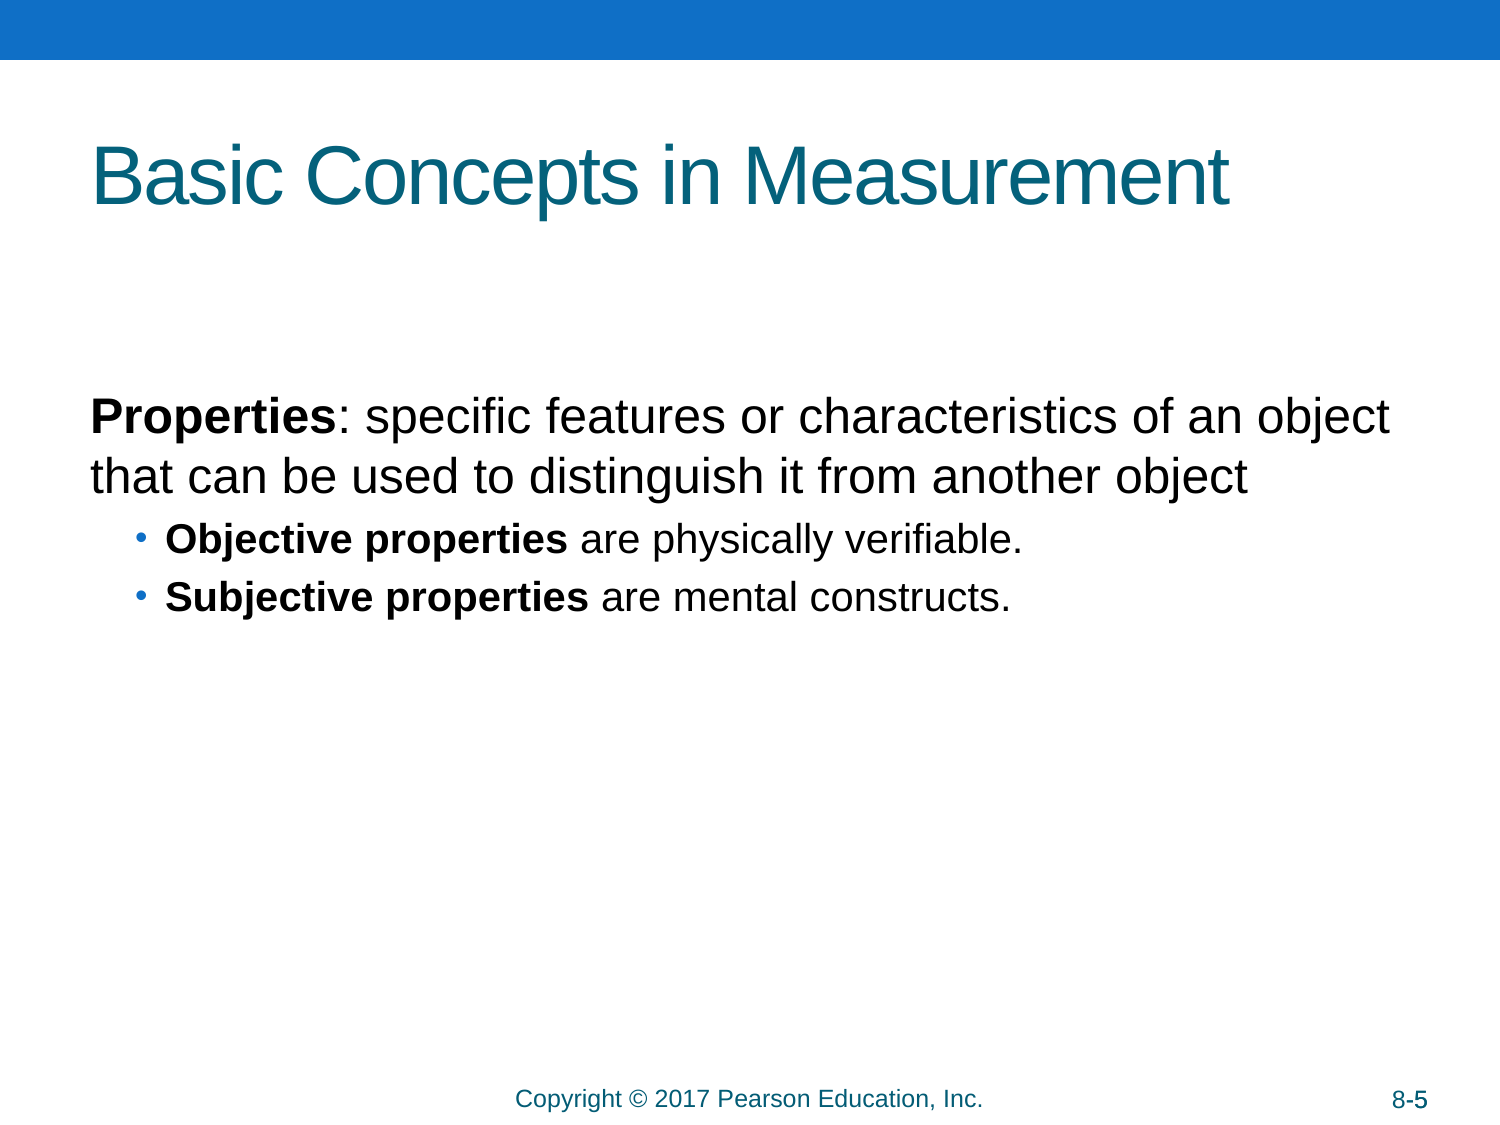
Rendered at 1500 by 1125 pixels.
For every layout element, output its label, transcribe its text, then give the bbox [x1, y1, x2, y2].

title Basic Concepts in Measurement [75, 90, 1425, 253]
list Properties: specific features or characteristics of an object that can be used to distinguish it from another object Objective properties are physically verifiable. Subjective properties are mental constructs. [75, 376, 1425, 1125]
